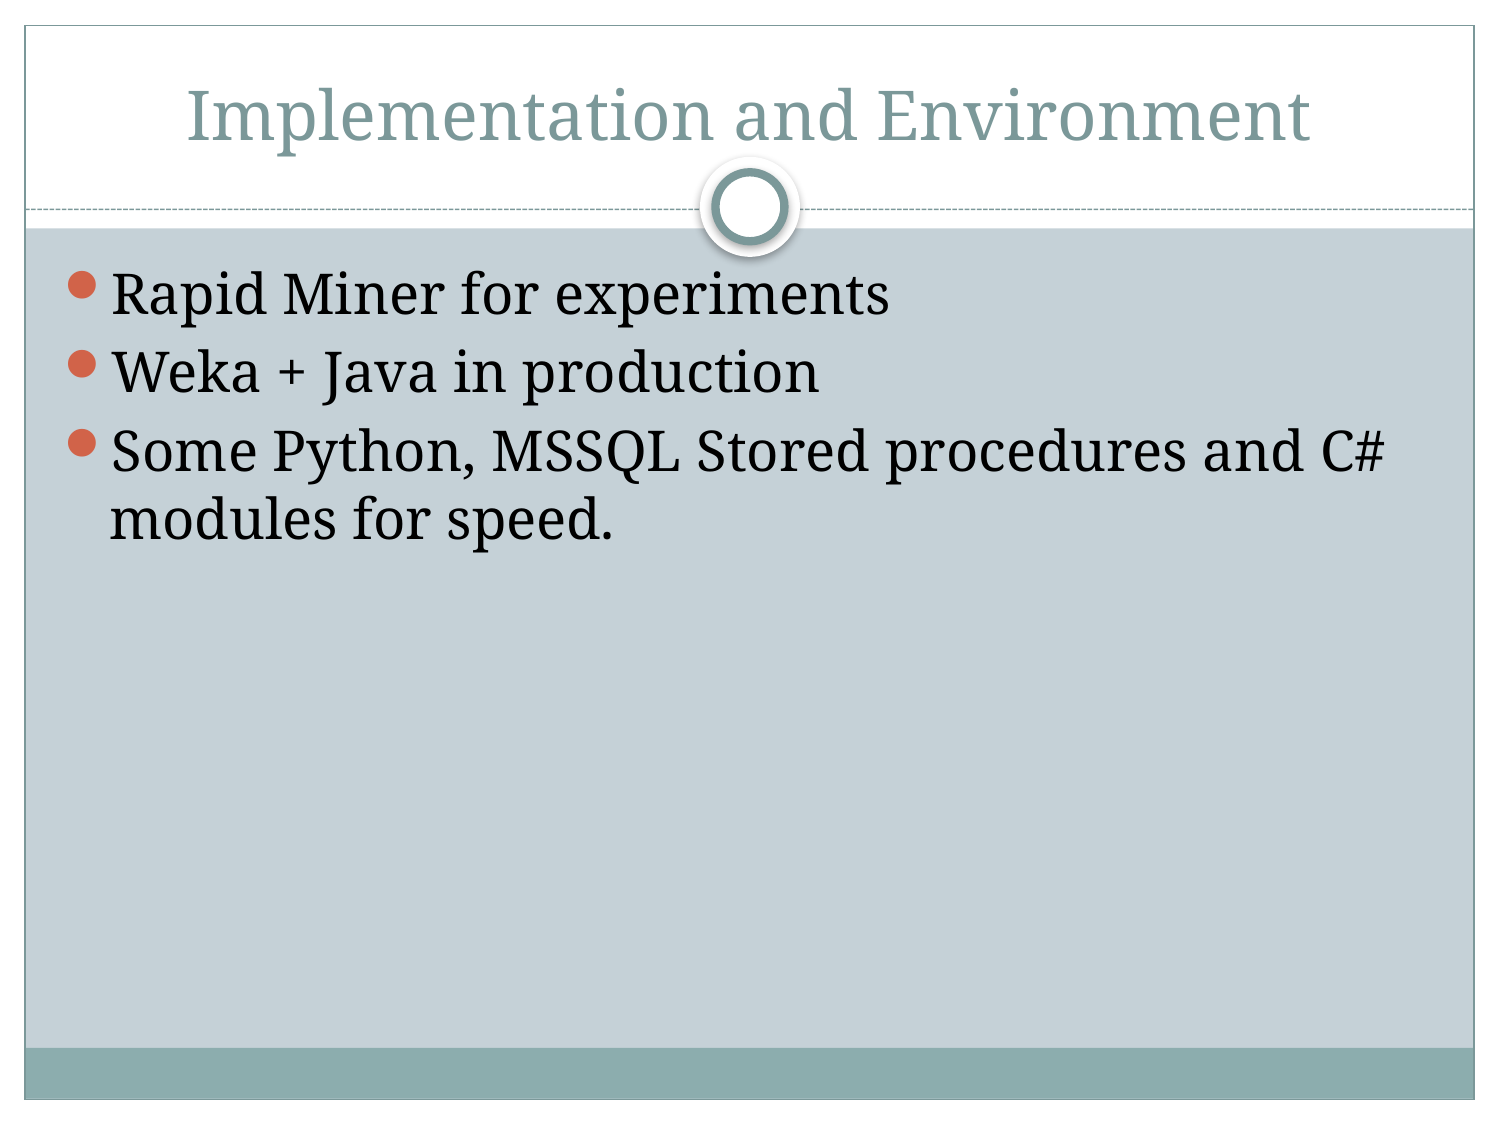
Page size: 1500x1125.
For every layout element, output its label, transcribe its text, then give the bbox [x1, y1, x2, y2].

list Rapid Miner for experiments Weka + Java in production Some Python, MSSQL Stored procedures and C# modules for speed. [49, 250, 1445, 1001]
title Implementation and Environment [49, 37, 1450, 162]
